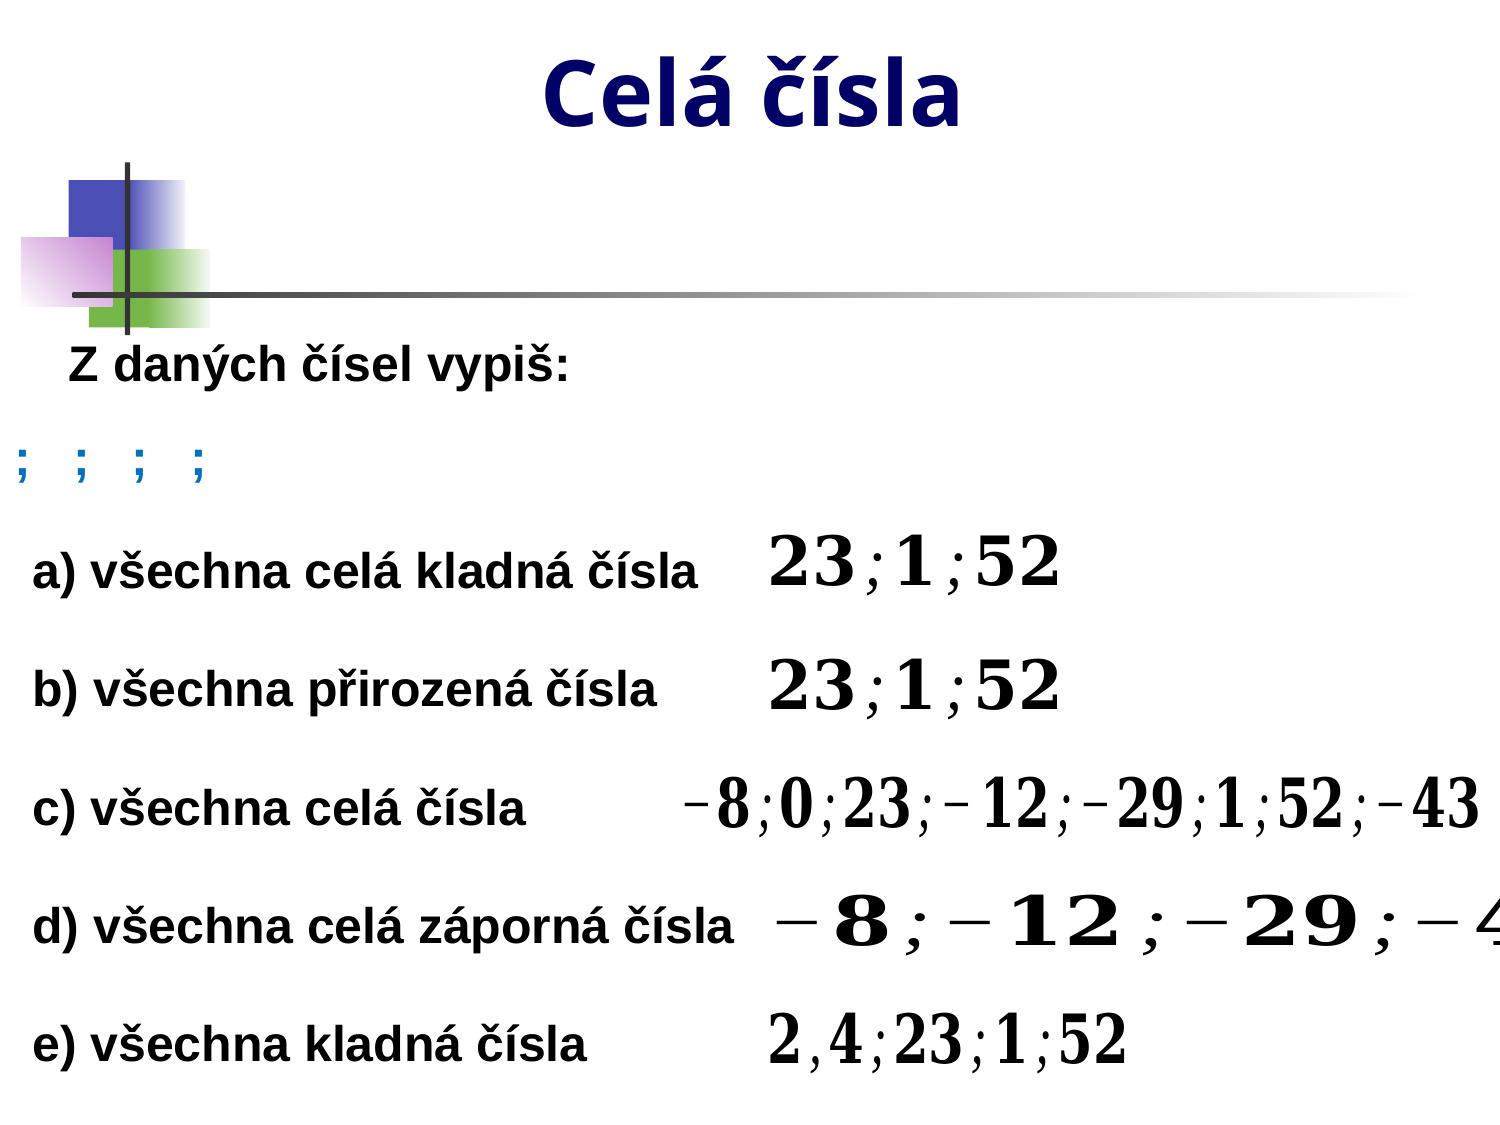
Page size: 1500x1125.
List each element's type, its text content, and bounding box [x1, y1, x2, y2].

text_box a) všechna celá kladná čísla [17, 531, 715, 607]
title Celá čísla [466, 42, 1040, 153]
text_box d) všechna celá záporná čísla [17, 885, 774, 961]
text_box c) všechna celá čísla [17, 767, 602, 843]
text_box b) všechna přirozená čísla [17, 649, 691, 725]
text_box Z daných čísel vypiš: [54, 324, 1425, 400]
text_box e) všechna kladná čísla [17, 1003, 620, 1079]
